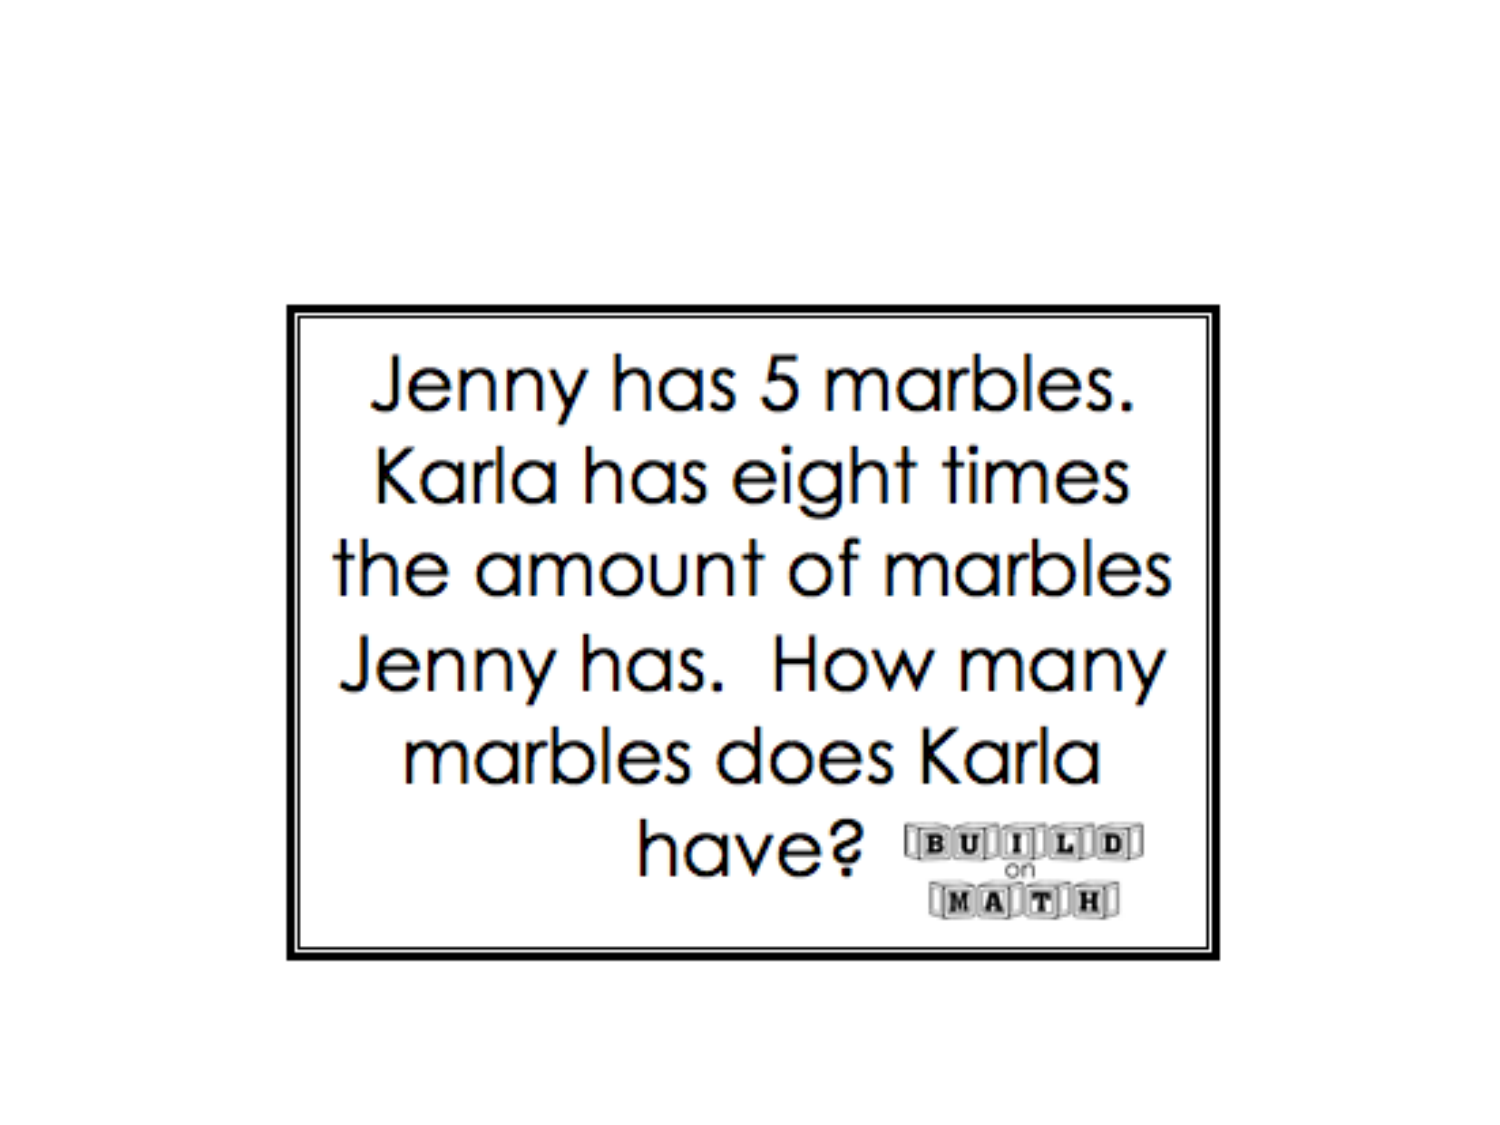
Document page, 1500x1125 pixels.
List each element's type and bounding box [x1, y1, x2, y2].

list [74, 262, 1426, 1006]
